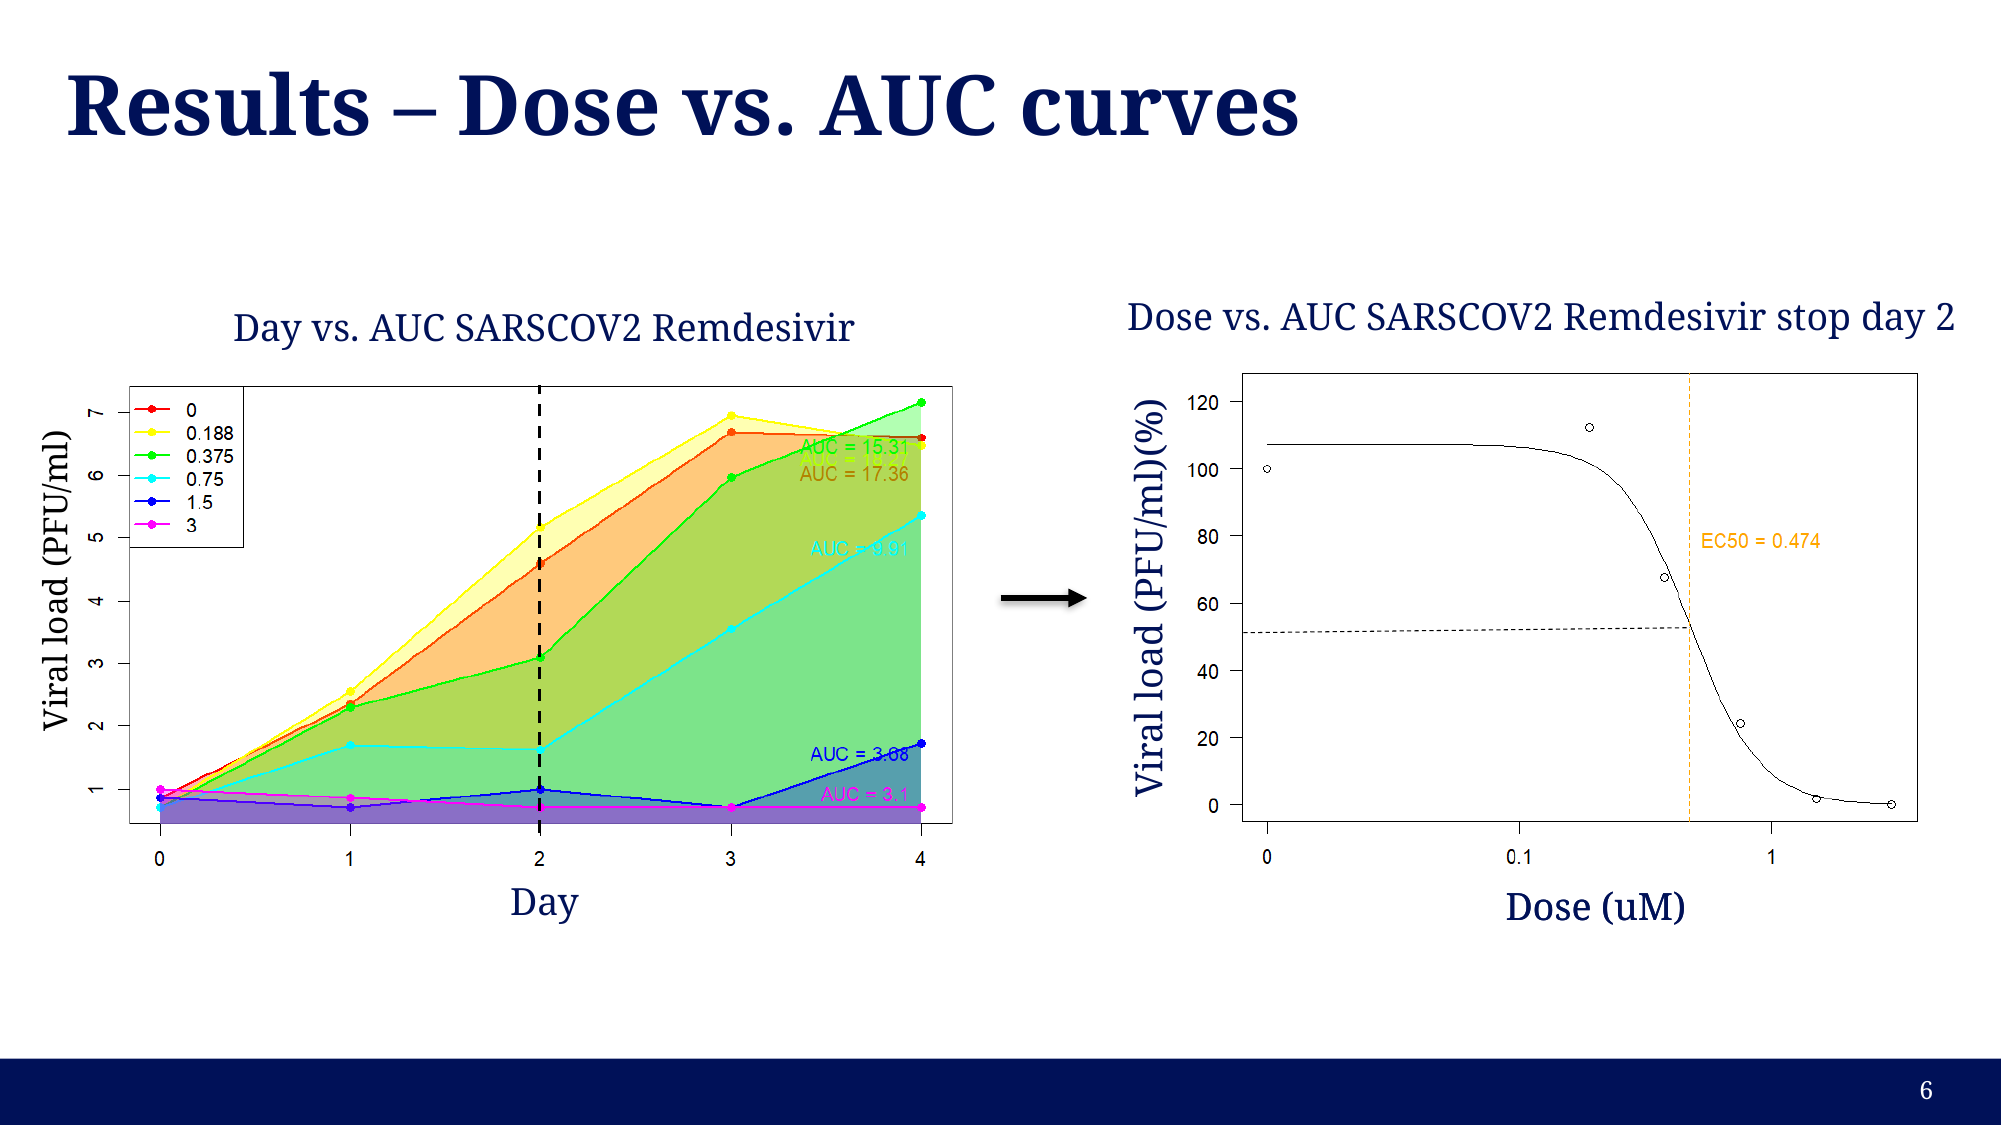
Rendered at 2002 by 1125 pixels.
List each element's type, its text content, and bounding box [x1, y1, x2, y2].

picture [66, 361, 1000, 894]
title Results – Dose vs. AUC curves [66, 66, 1107, 138]
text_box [1177, 349, 1966, 882]
text_box Viral load (PFU/ml) [16, 376, 61, 749]
text_box Viral load (PFU/ml)(%) [1107, 0, 1202, 816]
slide_number 5 [1498, 1061, 1949, 1122]
text_box Day vs. AUC SARSCOV2 Remdesivir [215, 286, 913, 334]
text_box Dose (uM) [1487, 865, 2001, 960]
title Results – Dose vs. AUC curves [1202, 66, 1935, 138]
text_box Day [492, 902, 636, 941]
text_box Dose vs. AUC SARSCOV2 Remdesivir stop day 2 [1202, 274, 2001, 370]
